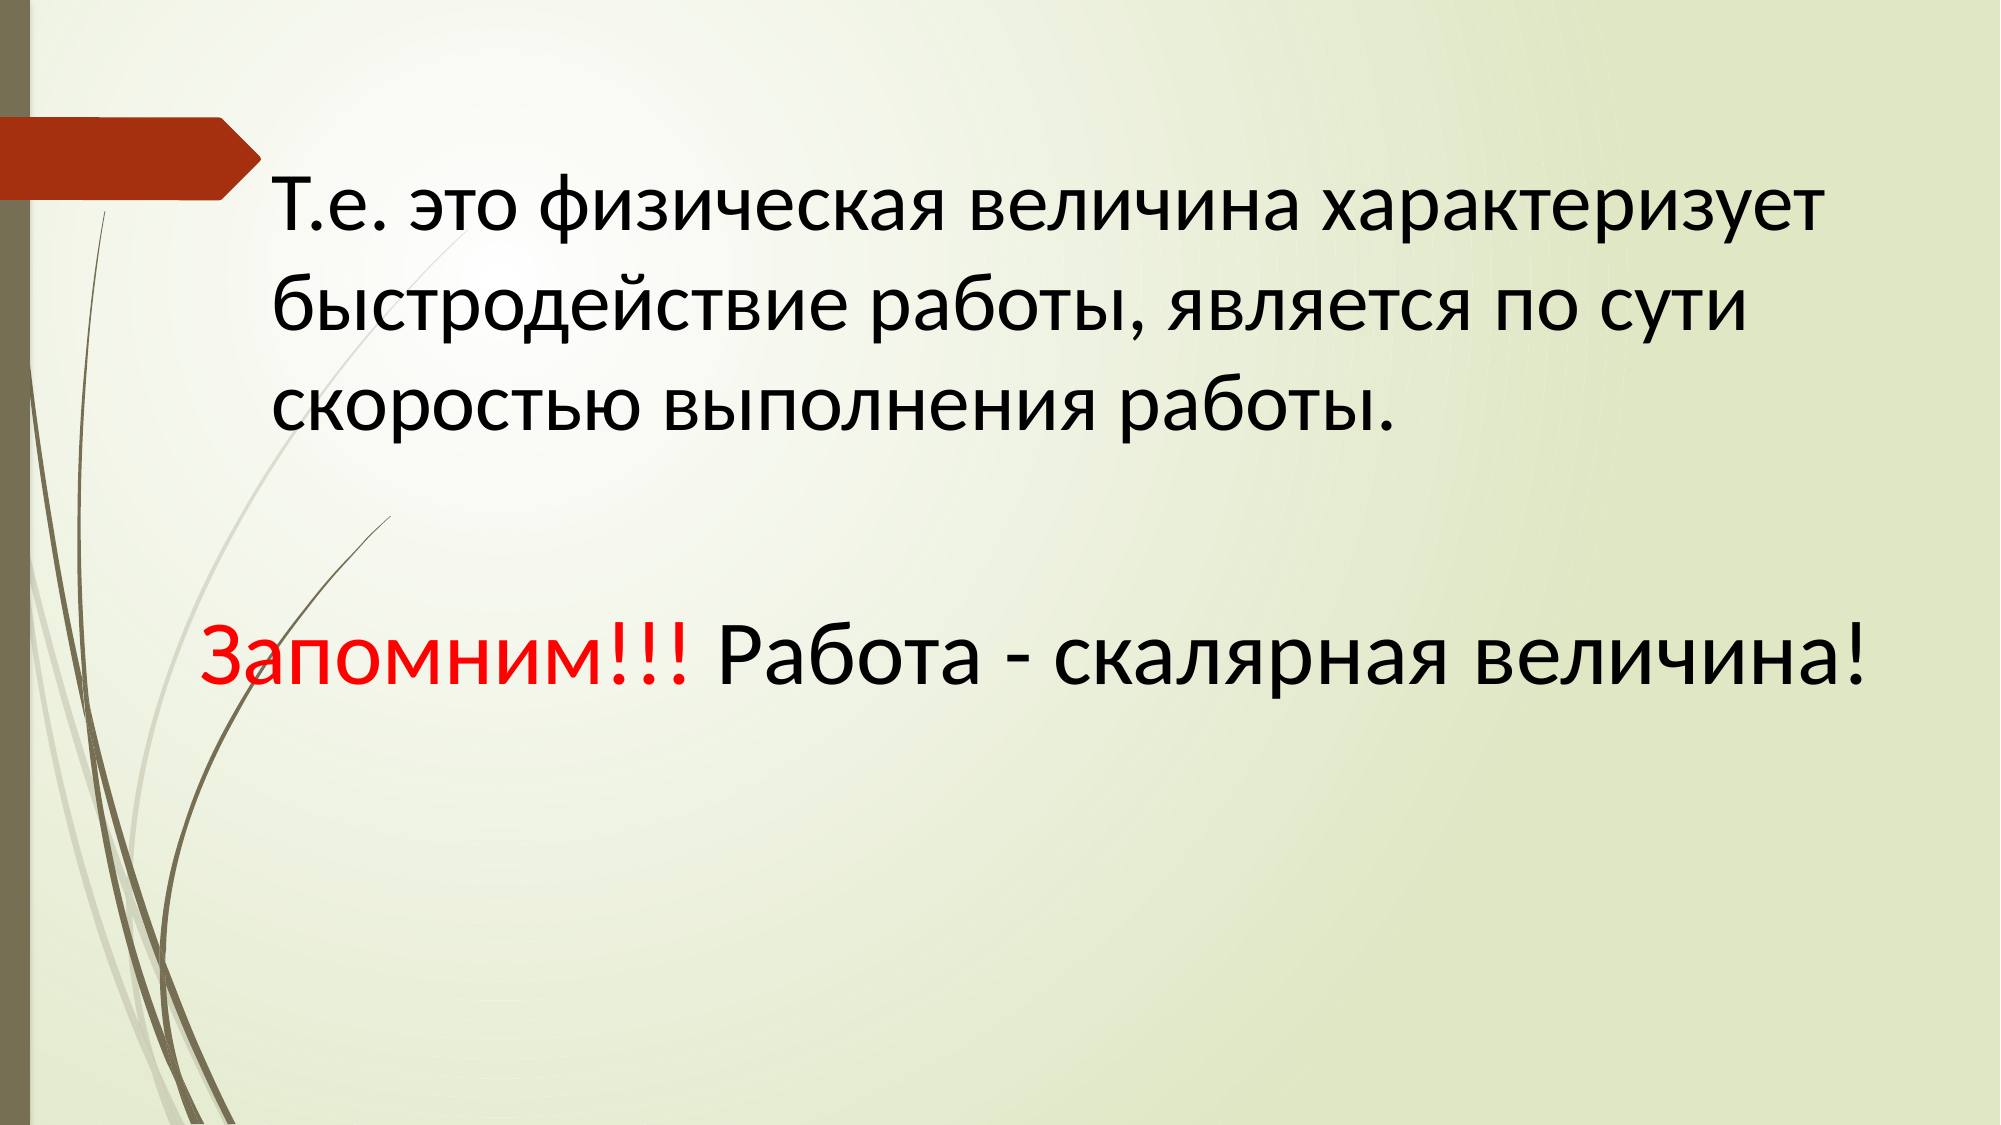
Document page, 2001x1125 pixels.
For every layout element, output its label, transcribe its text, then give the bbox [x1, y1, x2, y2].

text_box Запомним!!! Работа - скалярная величина! [184, 585, 1889, 711]
text_box Т.е. это физическая величина характеризует быстродействие работы, является по сути скоростью выполнения работы. [256, 140, 1949, 455]
